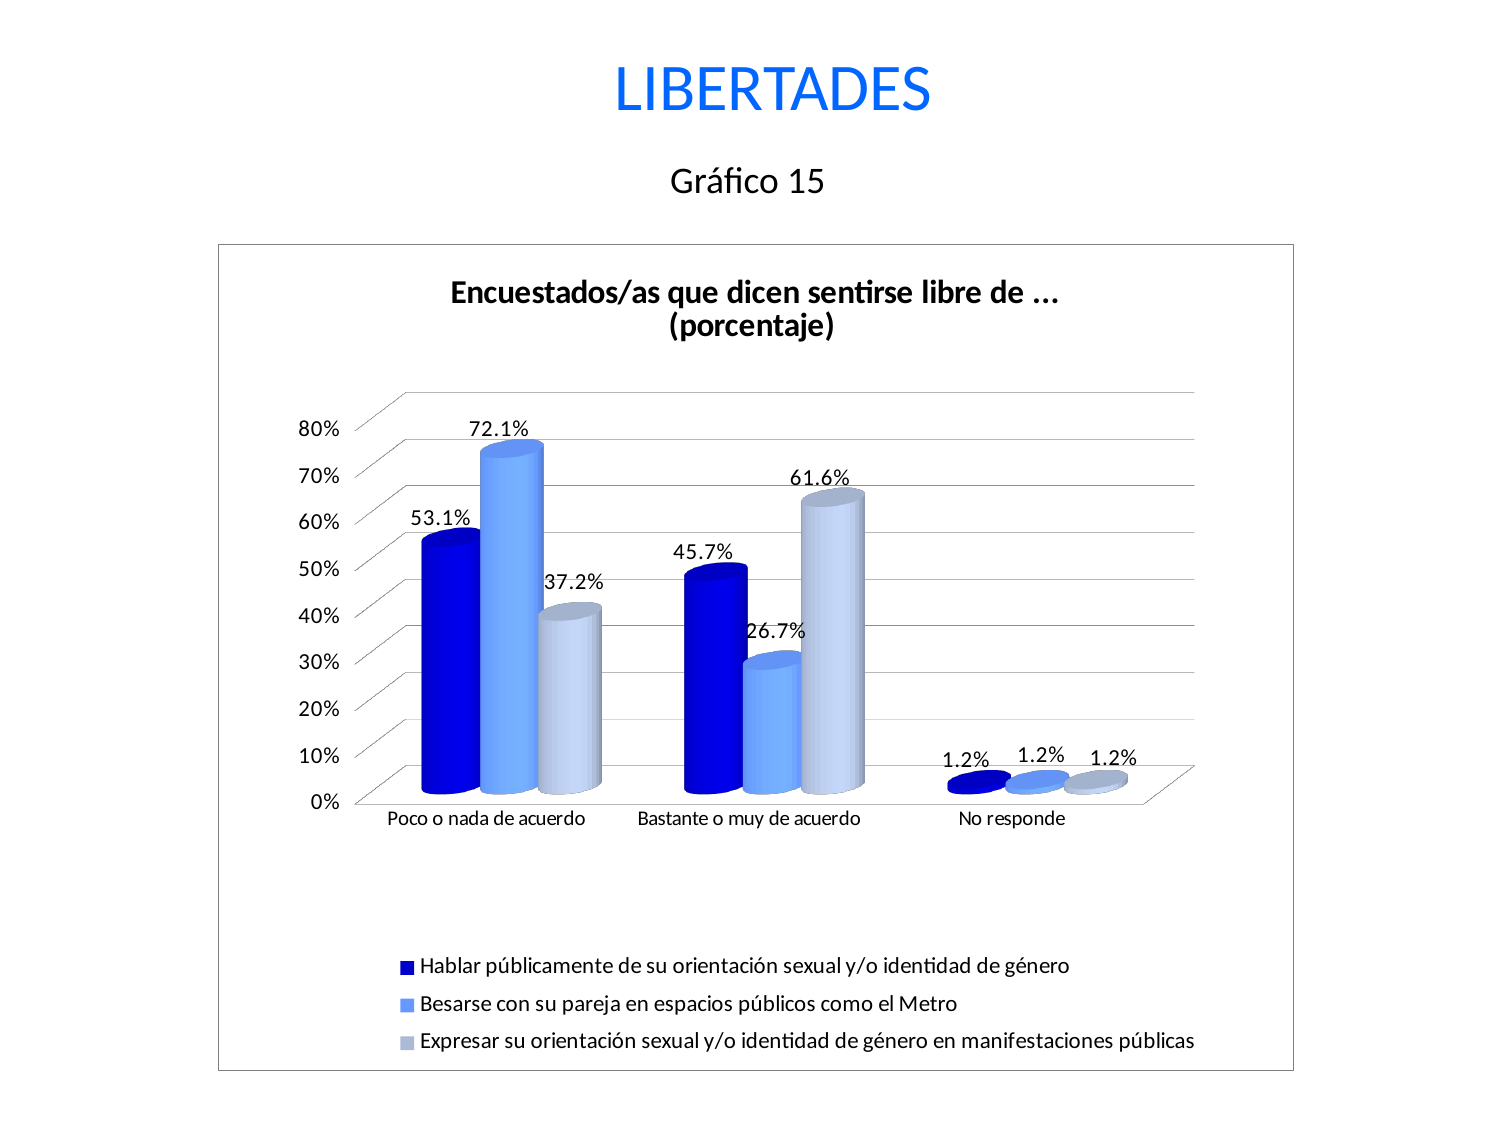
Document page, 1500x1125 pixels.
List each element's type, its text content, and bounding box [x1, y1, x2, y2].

chart [218, 243, 1294, 1071]
text_box LIBERTADES [100, 30, 1447, 138]
text_box Gráfico 15 [655, 148, 868, 209]
